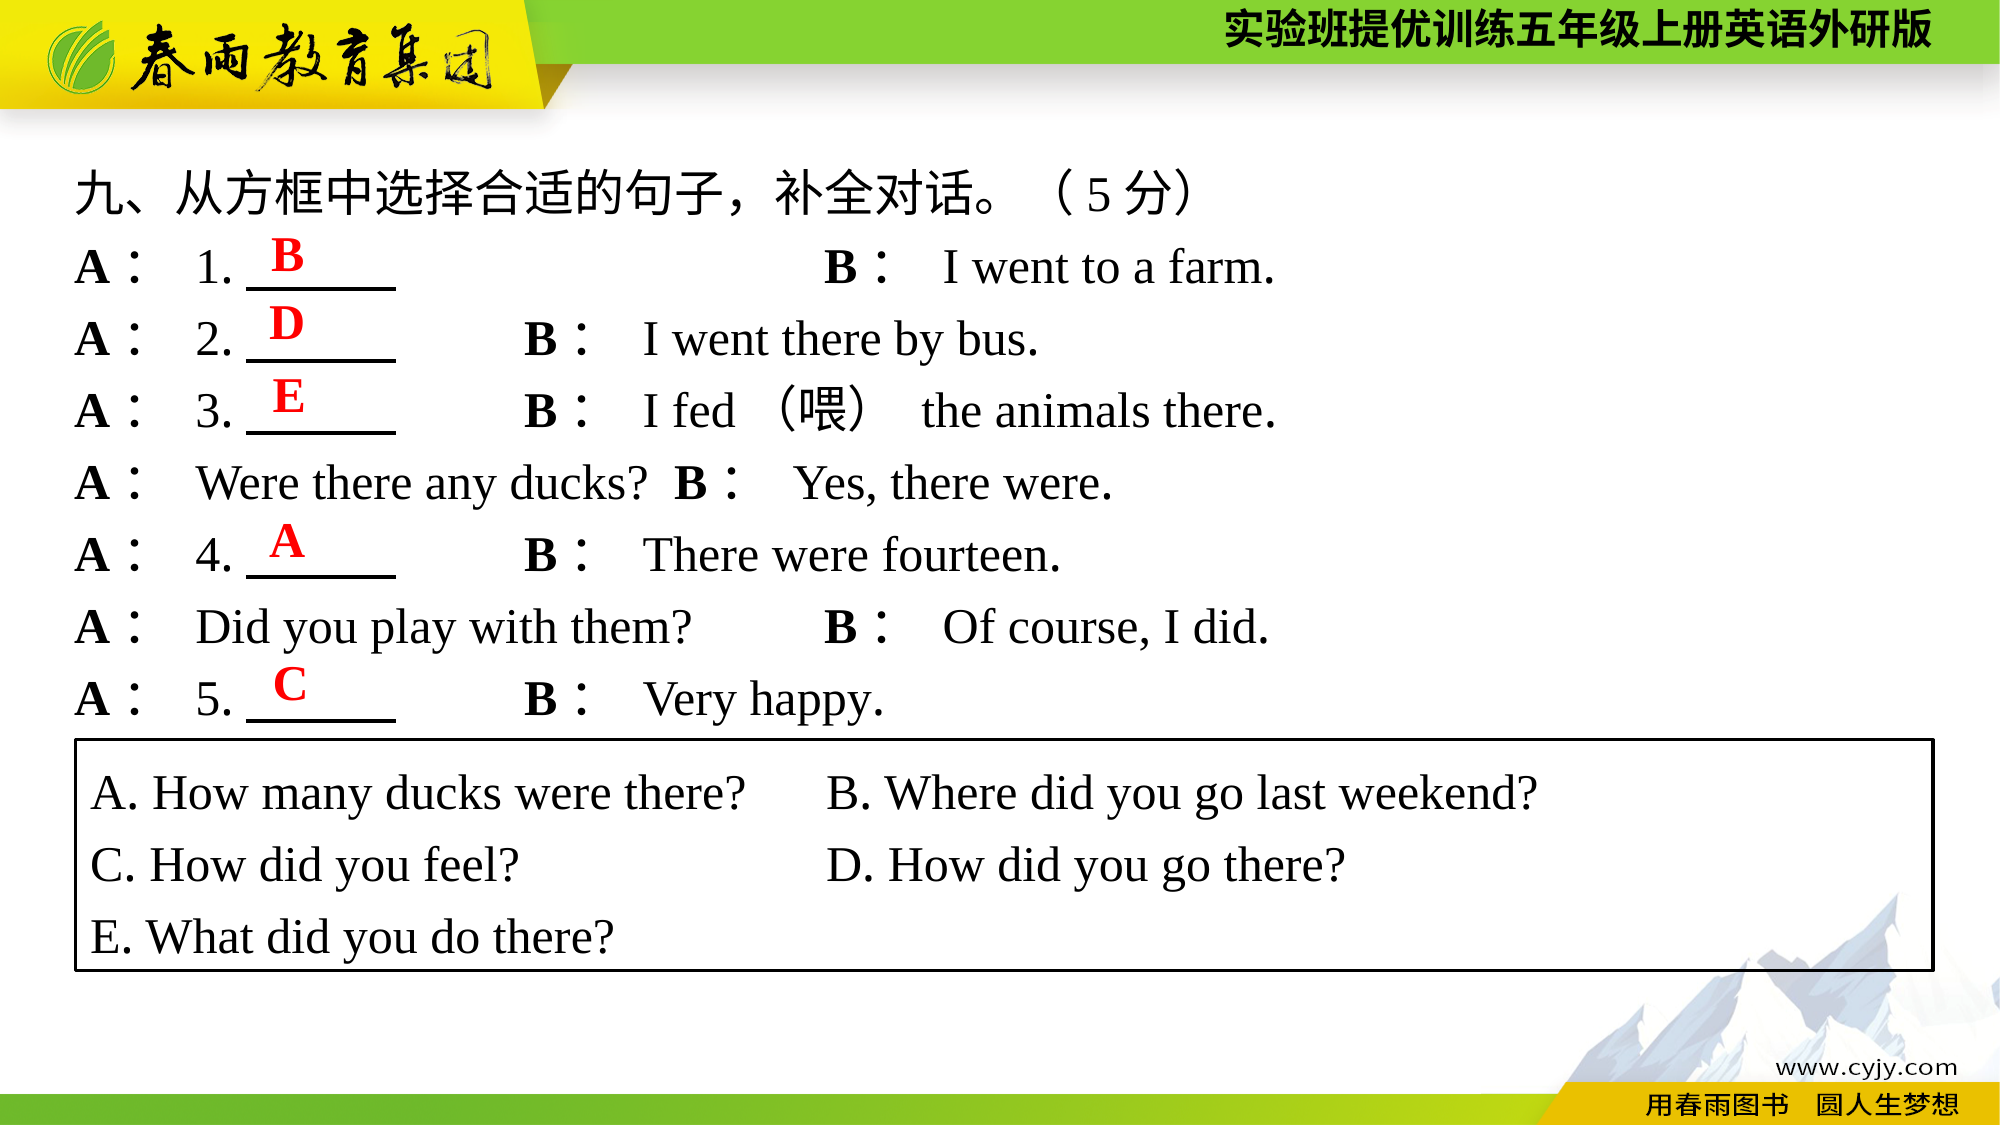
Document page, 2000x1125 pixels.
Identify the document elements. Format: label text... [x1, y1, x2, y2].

text_box A. How many ducks were there? B. Where did you go last weekend? C. How did you feel? D. How did you go there? E. What did you do there? [75, 739, 1933, 971]
text_box B [256, 213, 320, 281]
text_box D [254, 281, 321, 357]
picture [0, 0, 2000, 1125]
text_box A [254, 499, 321, 575]
text_box C [257, 642, 324, 718]
text_box E [257, 355, 321, 431]
list 九、从方框中选择合适的句子，补全对话。（5分） A： 1. B： I went to a farm. A： 2. B： I went there by bus. A： 3. B： I fed（喂） the animals there. A： Were there any ducks? B： Yes, there were. A： 4. B： There were fourteen. A： Did you play with them? B： Of course, I did. A： 5. B： Very happy. [59, 141, 1944, 739]
